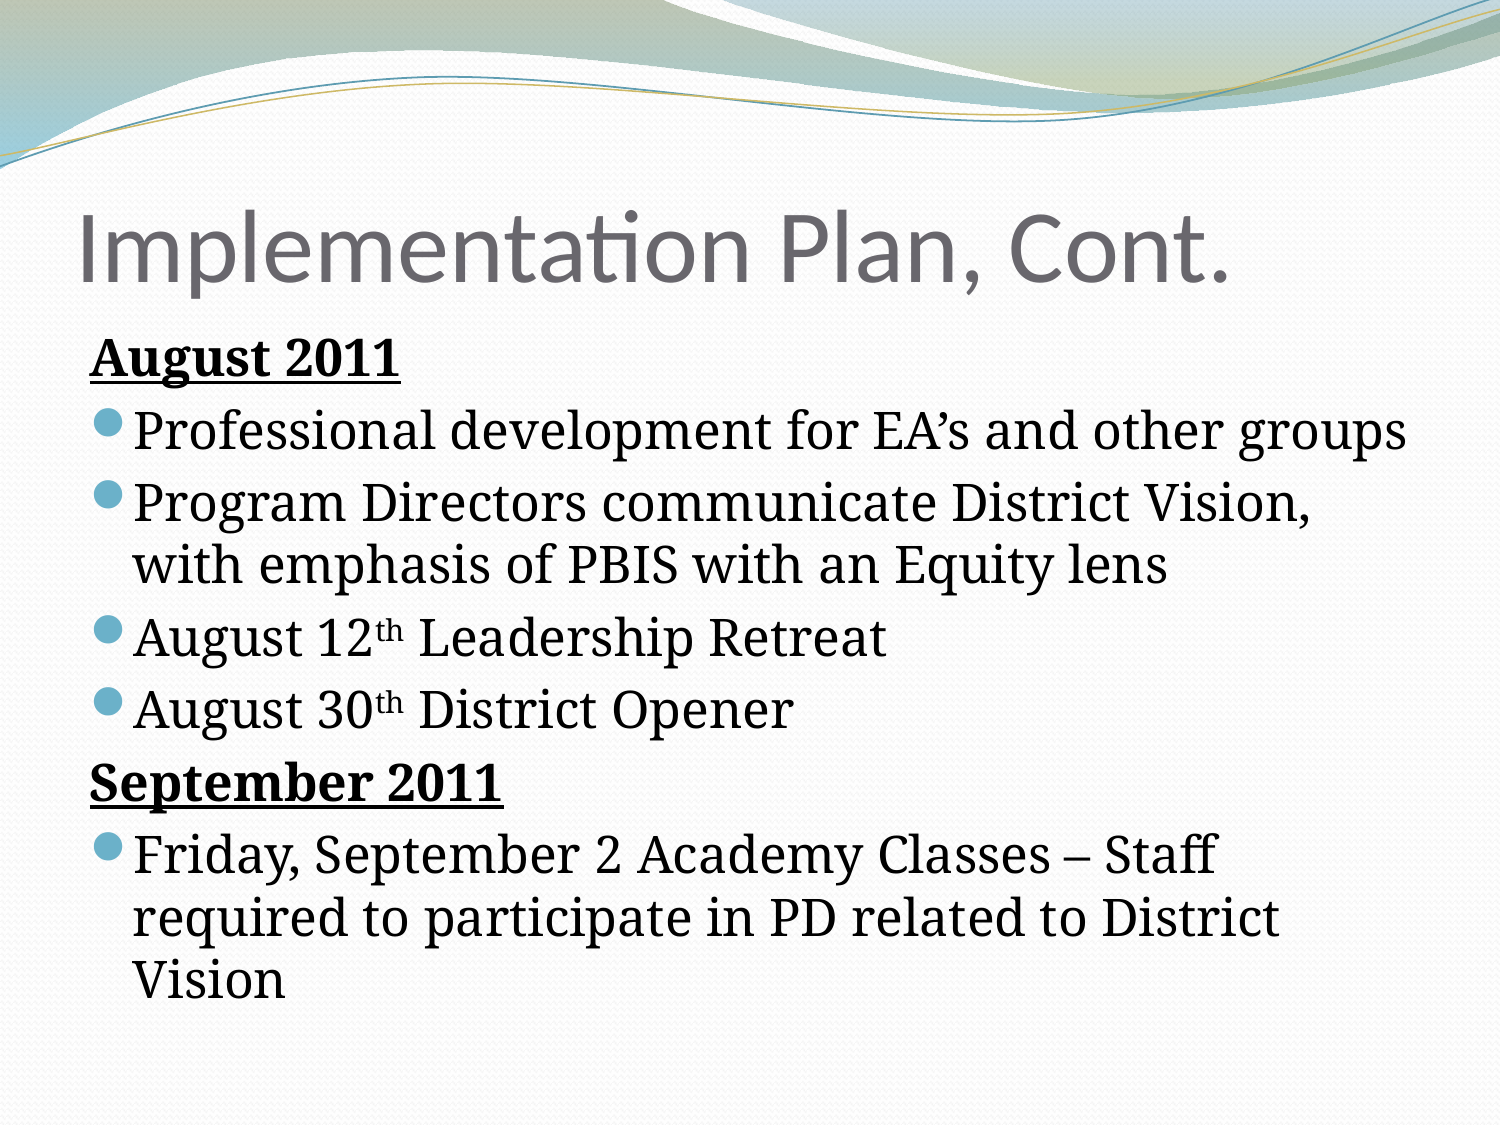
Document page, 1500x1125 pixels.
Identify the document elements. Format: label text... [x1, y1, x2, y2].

title Implementation Plan, Cont. [75, 115, 1425, 303]
list August 2011 Professional development for EA’s and other groups Program Directors communicate District Vision, with emphasis of PBIS with an Equity lens August 12th Leadership Retreat August 30th District Opener September 2011 Friday, September 2 Academy Classes – Staff required to participate in PD related to District Vision [75, 317, 1425, 1038]
